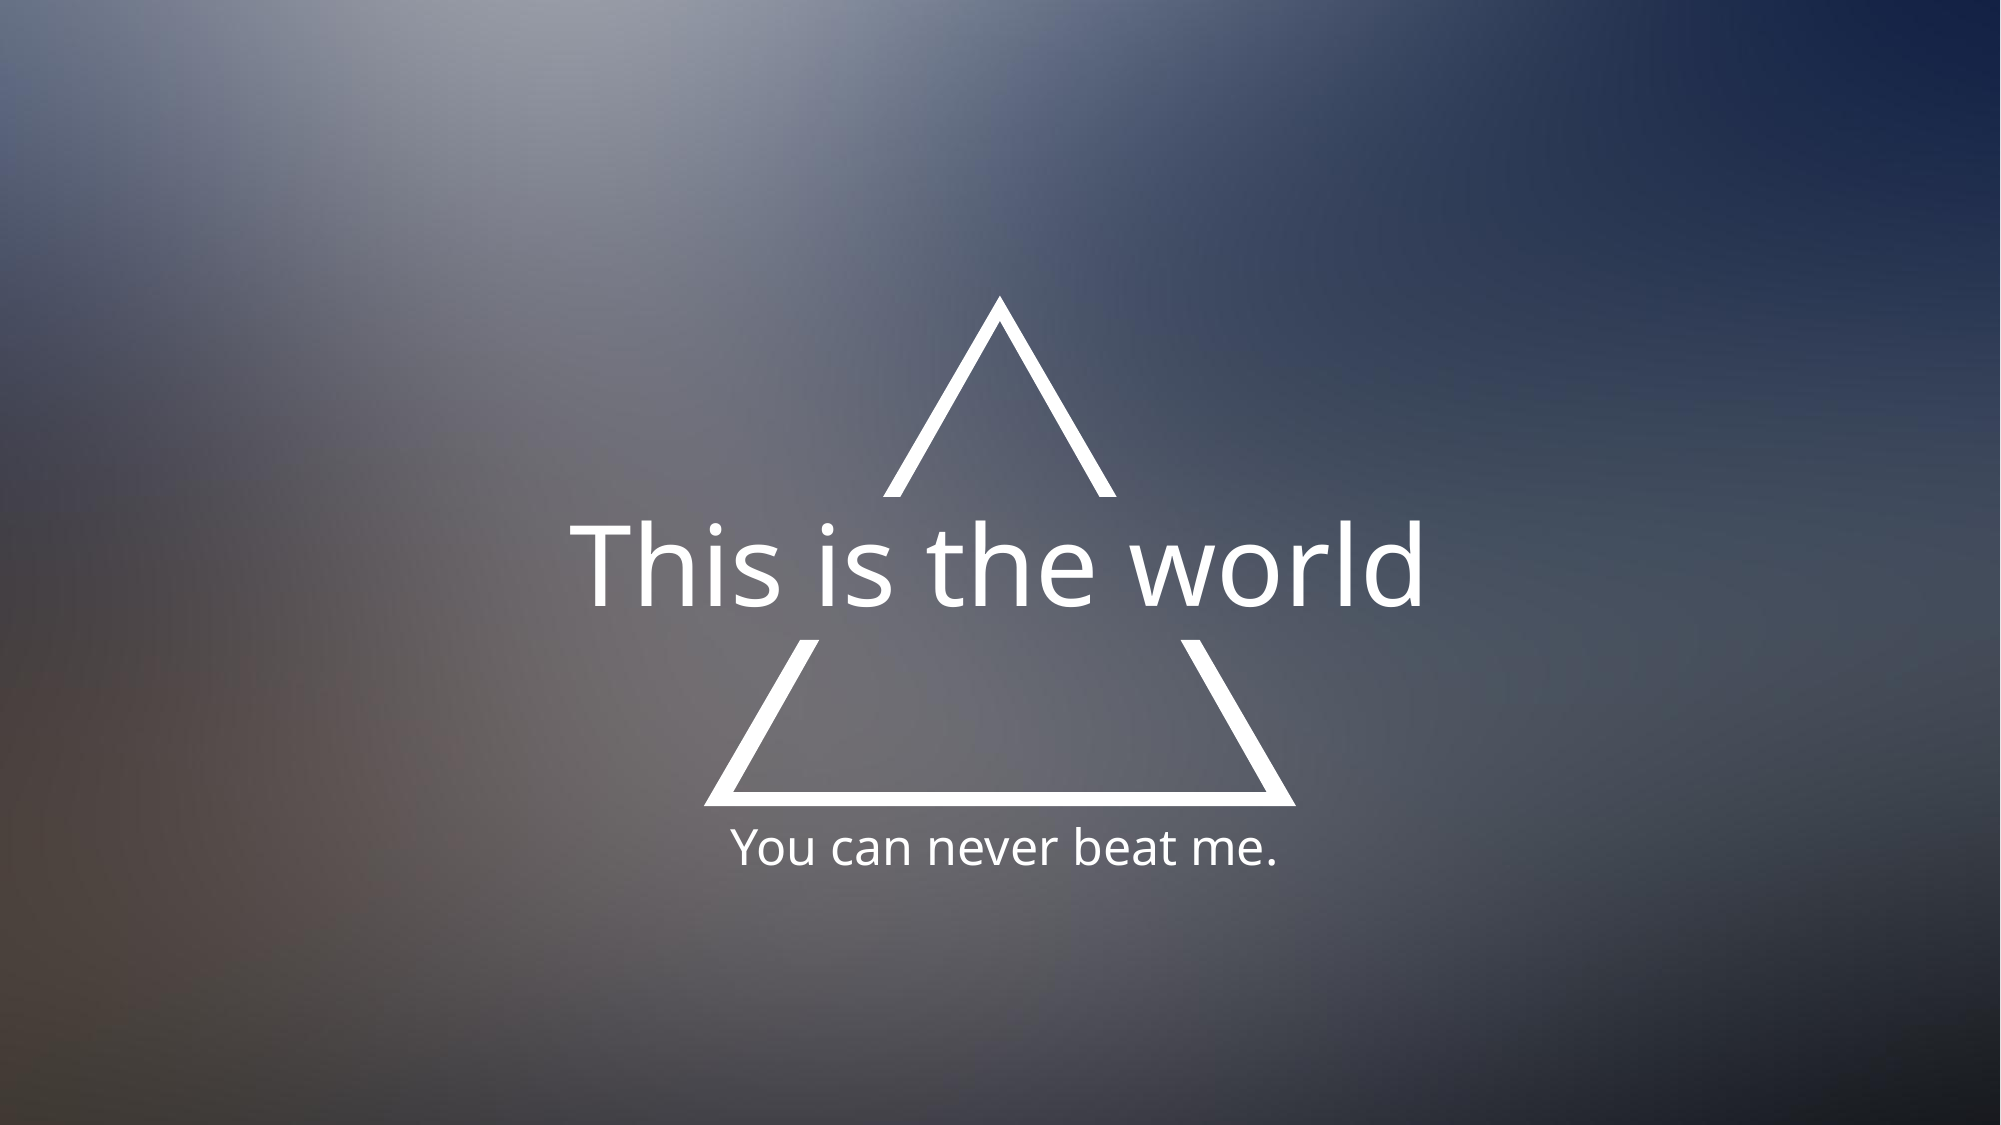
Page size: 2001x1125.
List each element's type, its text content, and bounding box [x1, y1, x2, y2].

text_box [701, 638, 1298, 808]
text_box [888, 293, 1112, 486]
text_box This is the world [382, 486, 1618, 637]
picture [0, 0, 2001, 1125]
text_box You can never beat me. [629, 808, 1380, 884]
